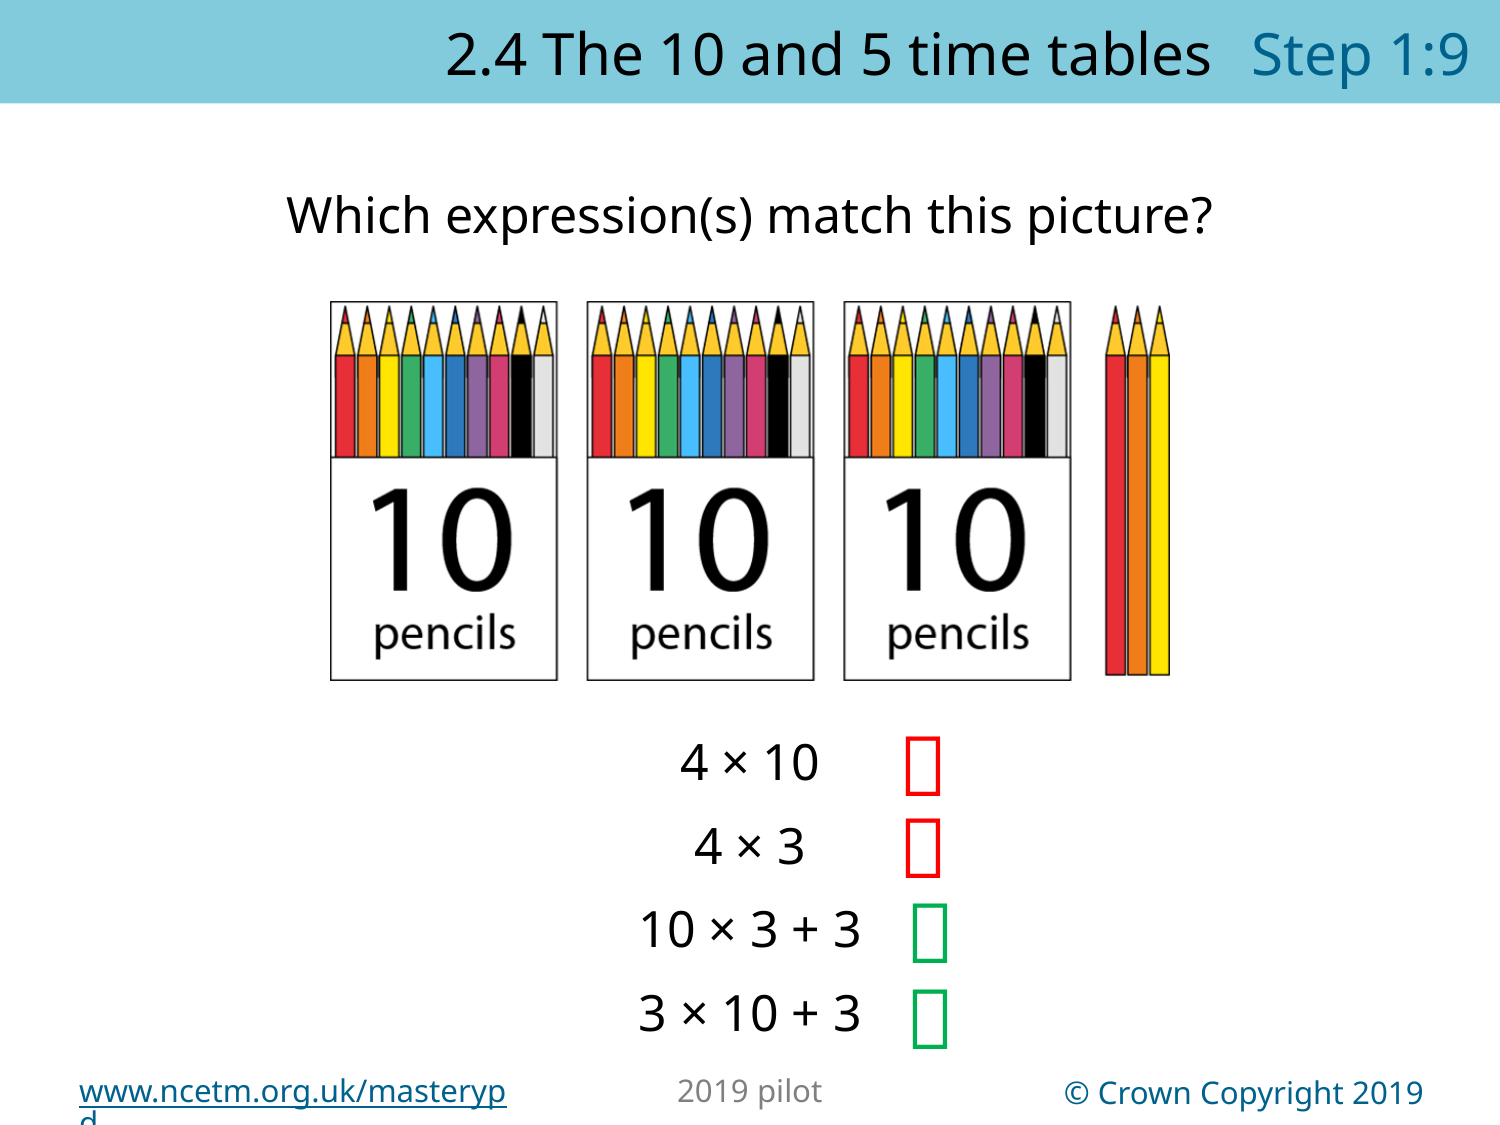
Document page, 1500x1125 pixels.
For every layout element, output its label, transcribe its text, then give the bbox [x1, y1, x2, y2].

picture [330, 301, 1170, 682]
text_box  [883, 821, 965, 903]
text_box 10 × 3 + 3 [623, 890, 877, 966]
text_box  [890, 958, 971, 1074]
text_box Which expression(s) match this picture? [271, 176, 1229, 252]
text_box 4 × 10 [664, 723, 836, 799]
list 2.4 The 10 and 5 time tables Step 1:9 [0, 0, 1500, 104]
text_box  [890, 873, 971, 958]
text_box 3 × 10 + 3 [623, 973, 877, 1049]
text_box 4 × 3 [679, 806, 821, 882]
text_box  [883, 705, 965, 821]
